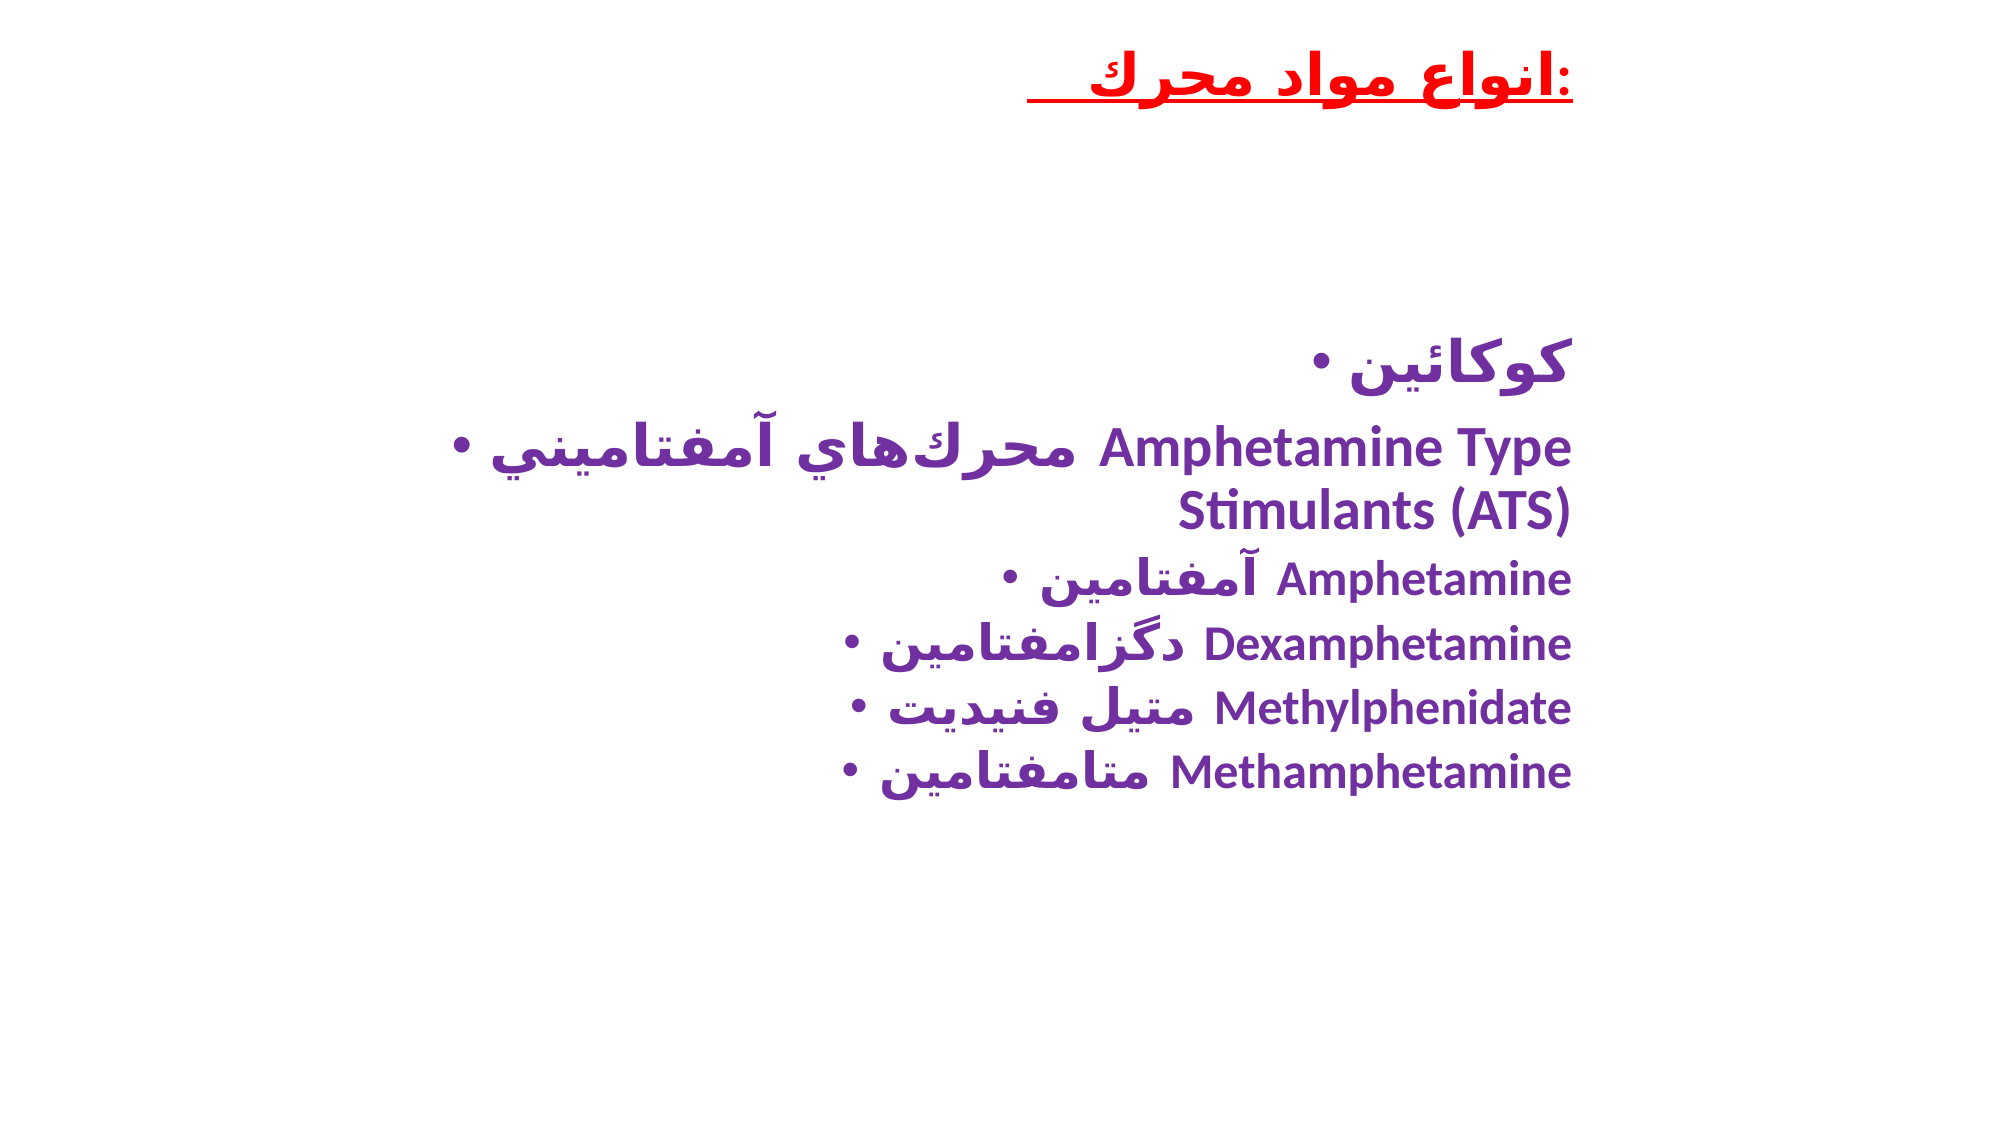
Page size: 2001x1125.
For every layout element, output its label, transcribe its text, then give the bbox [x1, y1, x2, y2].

list انواع مواد محرك: كوكائين محرك‌هاي آمفتاميني Amphetamine Type Stimulants (ATS) آمفتامين Amphetamine دگزامفتامين Dexamphetamine متيل فنيديت Methylphenidate متامفتامين Methamphetamine [399, 37, 1588, 1125]
